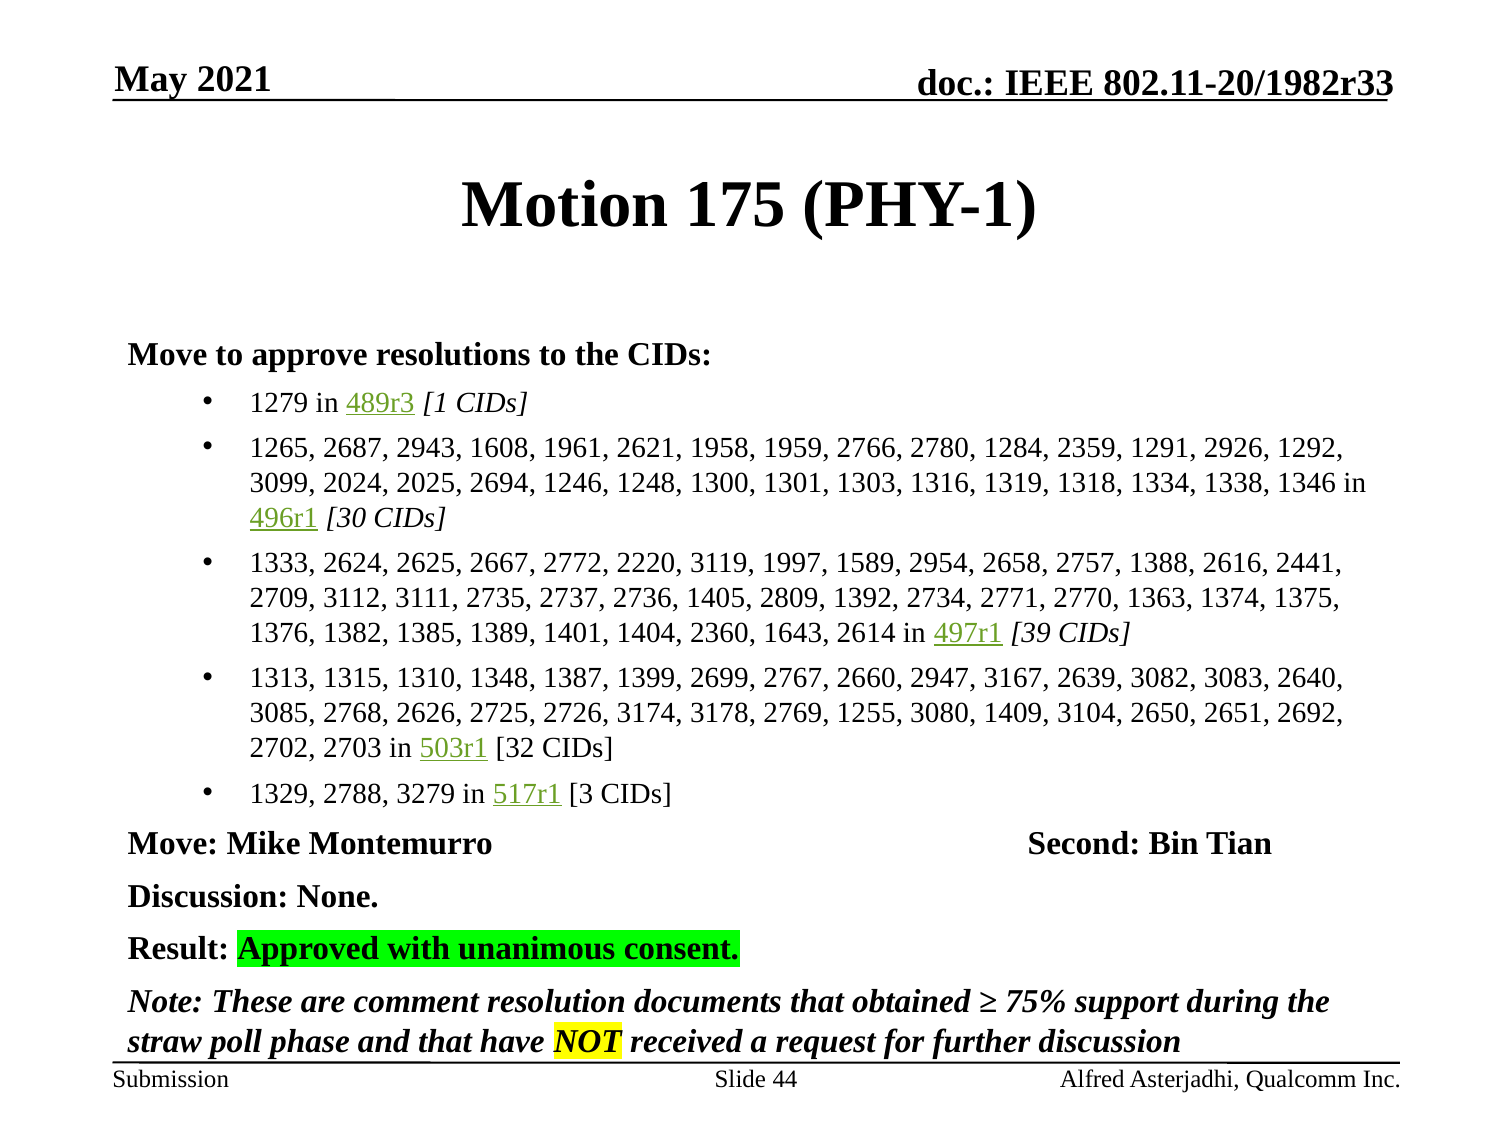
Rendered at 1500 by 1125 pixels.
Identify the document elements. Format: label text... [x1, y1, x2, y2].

footer Alfred Asterjadhi, Qualcomm Inc. [878, 1061, 1402, 1093]
slide_number Slide 44 [712, 1061, 800, 1123]
list Move to approve resolutions to the CIDs: 1279 in 489r3 [1 CIDs] 1265, 2687, 2943, 1608, 1961, 2621, 1958, 1959, 2766, 2780, 1284, 2359, 1291, 2926, 1292, 3099, 2024, 2025, 2694, 1246, 1248, 1300, 1301, 1303, 1316, 1319, 1318, 1334, 1338, 1346 in 496r1 [30 CIDs] 1333, 2624, 2625, 2667, 2772, 2220, 3119, 1997, 1589, 2954, 2658, 2757, 1388, 2616, 2441, 2709, 3112, 3111, 2735, 2737, 2736, 1405, 2809, 1392, 2734, 2771, 2770, 1363, 1374, 1375, 1376, 1382, 1385, 1389, 1401, 1404, 2360, 1643, 2614 in 497r1 [39 CIDs] 1313, 1315, 1310, 1348, 1387, 1399, 2699, 2767, 2660, 2947, 3167, 2639, 3082, 3083, 2640, 3085, 2768, 2626, 2725, 2726, 3174, 3178, 2769, 1255, 3080, 1409, 3104, 2650, 2651, 2692, 2702, 2703 in 503r1 [32 CIDs] 1329, 2788, 3279 in 517r1 [3 CIDs] Move: Mike Montemurro Second: Bin Tian Discussion: None. Result: Approved with unanimous consent. Note: These are comment resolution documents that obtained ≥ 75% support during the straw poll phase and that have NOT received a request for further discussion [112, 324, 1388, 1063]
title Motion 175 (PHY-1) [112, 112, 1388, 288]
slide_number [114, 54, 423, 100]
